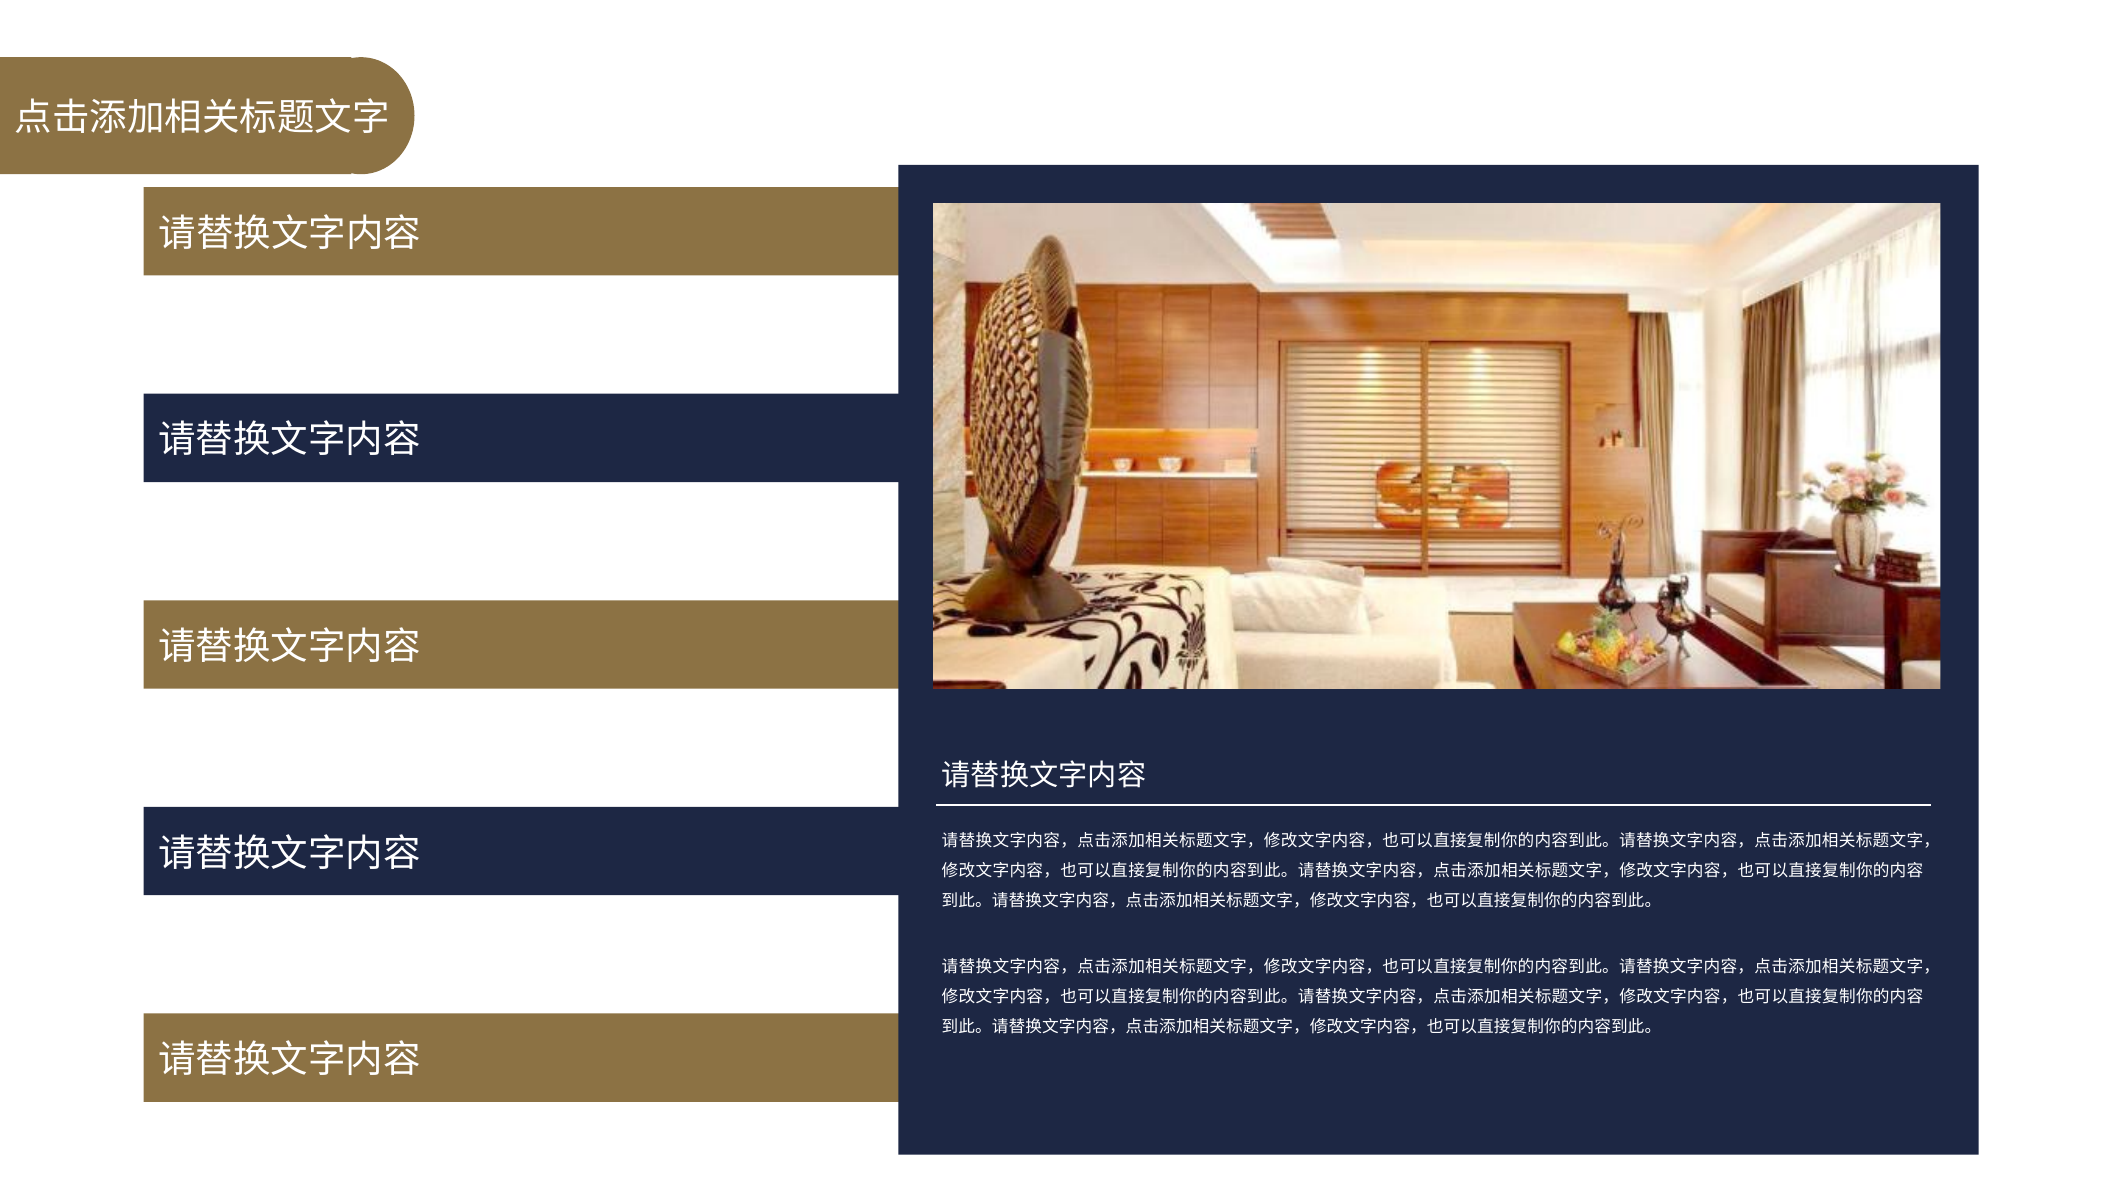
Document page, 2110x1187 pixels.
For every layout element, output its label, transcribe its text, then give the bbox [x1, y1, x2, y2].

text_box 请替换文字内容 [143, 1012, 897, 1103]
text_box 点击添加相关标题文字 [0, 85, 415, 146]
text_box 请替换文字内容 [143, 186, 897, 276]
text_box [932, 202, 1942, 690]
text_box 请替换文字内容 [925, 748, 1231, 807]
text_box 请替换文字内容，点击添加相关标题文字，修改文字内容，也可以直接复制你的内容到此。请替换文字内容，点击添加相关标题文字，修改文字内容，也可以直接复制你的内容到此。请替换文字内容，点击添加相关标题文字，修改文字内容，也可以直接复制你的内容到此。请替换文字内容，点击添加相关标题文字，修改文字内容，也可以直接复制你的内容到此。 [925, 937, 1941, 1042]
text_box 请替换文字内容 [143, 806, 897, 896]
text_box 请替换文字内容 [143, 599, 897, 690]
text_box 请替换文字内容，点击添加相关标题文字，修改文字内容，也可以直接复制你的内容到此。请替换文字内容，点击添加相关标题文字，修改文字内容，也可以直接复制你的内容到此。请替换文字内容，点击添加相关标题文字，修改文字内容，也可以直接复制你的内容到此。请替换文字内容，点击添加相关标题文字，修改文字内容，也可以直接复制你的内容到此。 [925, 812, 1941, 916]
text_box 请替换文字内容 [143, 393, 897, 483]
text_box [897, 164, 1980, 1156]
